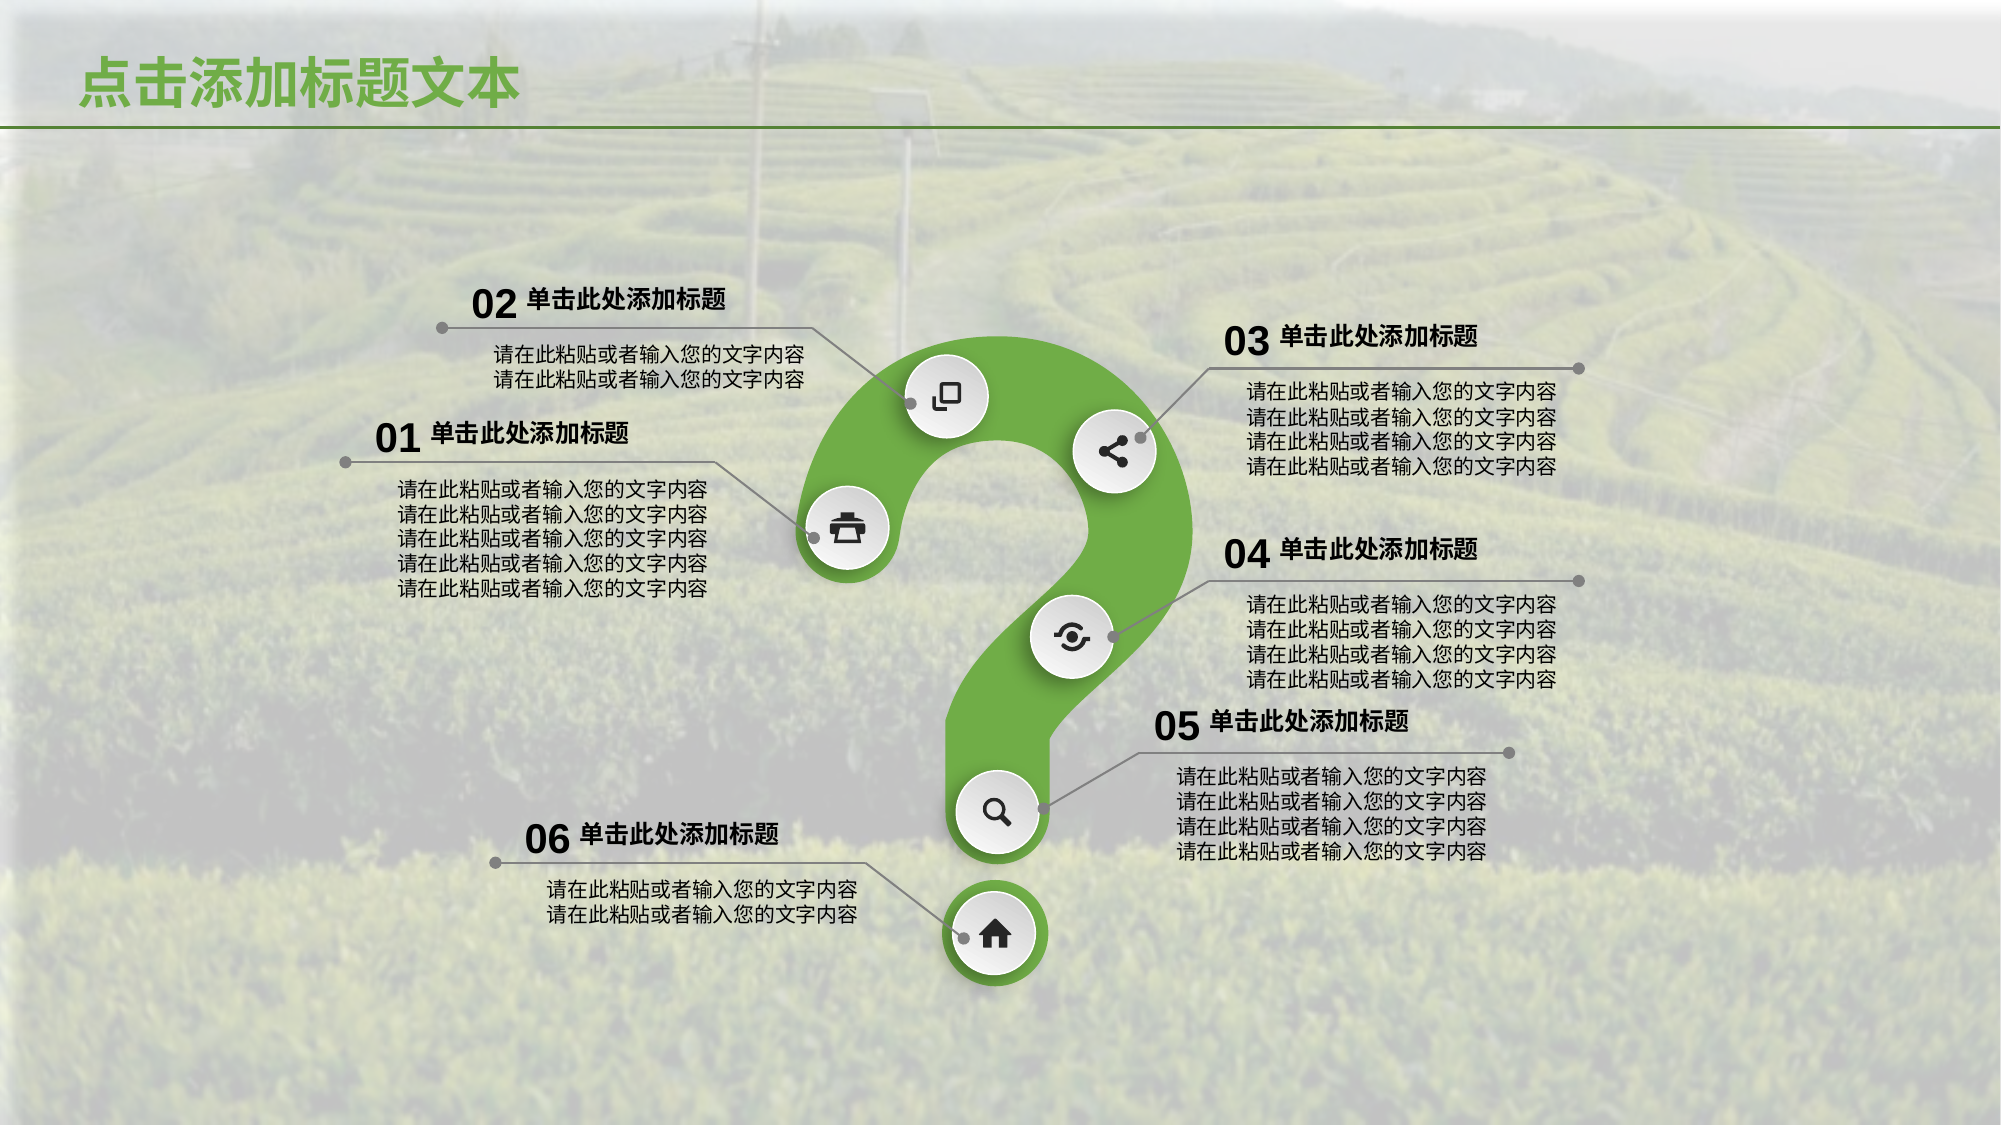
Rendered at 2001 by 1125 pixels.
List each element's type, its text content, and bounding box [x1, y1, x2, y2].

text_box 02 [456, 269, 543, 327]
text_box 03 [1208, 306, 1296, 368]
text_box [1072, 408, 1157, 494]
text_box [1061, 636, 1091, 652]
text_box [1029, 594, 1114, 680]
text_box [806, 485, 890, 571]
text_box 06 [509, 863, 597, 869]
text_box [978, 918, 1012, 948]
text_box 单击此处添加标题 [1264, 533, 1520, 562]
text_box 请在此粘贴或者输入您的文字内容请在此粘贴或者输入您的文字内容请在此粘贴或者输入您的文字内容请在此粘贴或者输入您的文字内容 [1231, 591, 1579, 697]
text_box 请在此粘贴或者输入您的文字内容请在此粘贴或者输入您的文字内容请在此粘贴或者输入您的文字内容请在此粘贴或者输入您的文字内容请在此粘贴或者输入您的文字内容 [382, 476, 730, 539]
text_box 01 [359, 403, 447, 462]
text_box [982, 797, 1012, 827]
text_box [1140, 368, 1209, 438]
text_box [715, 462, 814, 538]
text_box 单击此处添加标题 [1194, 705, 1450, 733]
text_box 点击添加标题文本 [63, 40, 537, 122]
text_box 单击此处添加标题 [511, 283, 768, 312]
text_box [829, 523, 866, 544]
text_box 01 [359, 463, 447, 469]
text_box [831, 512, 864, 522]
text_box [955, 769, 1040, 855]
text_box 单击此处添加标题 [415, 417, 671, 446]
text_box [812, 327, 911, 404]
text_box 02 [456, 328, 543, 334]
text_box 06 [509, 803, 597, 862]
text_box [1054, 622, 1083, 637]
text_box 请在此粘贴或者输入您的文字内容请在此粘贴或者输入您的文字内容 [532, 876, 880, 940]
text_box 请在此粘贴或者输入您的文字内容请在此粘贴或者输入您的文字内容请在此粘贴或者输入您的文字内容请在此粘贴或者输入您的文字内容 [1231, 379, 1579, 485]
text_box 单击此处添加标题 [1264, 320, 1520, 349]
text_box 请在此粘贴或者输入您的文字内容请在此粘贴或者输入您的文字内容请在此粘贴或者输入您的文字内容请在此粘贴或者输入您的文字内容 [1161, 763, 1509, 827]
text_box [1066, 631, 1078, 643]
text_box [1113, 580, 1209, 637]
text_box 请在此粘贴或者输入您的文字内容请在此粘贴或者输入您的文字内容 [478, 341, 827, 405]
text_box 05 [1139, 690, 1226, 752]
text_box [964, 878, 1050, 981]
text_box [865, 862, 964, 939]
text_box [906, 354, 990, 439]
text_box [1043, 752, 1140, 809]
text_box 单击此处添加标题 [565, 818, 821, 847]
text_box 04 [1208, 519, 1296, 580]
text_box [1098, 435, 1128, 468]
text_box [858, 387, 1142, 767]
text_box [932, 396, 947, 411]
text_box [952, 890, 1037, 976]
text_box [939, 382, 962, 404]
